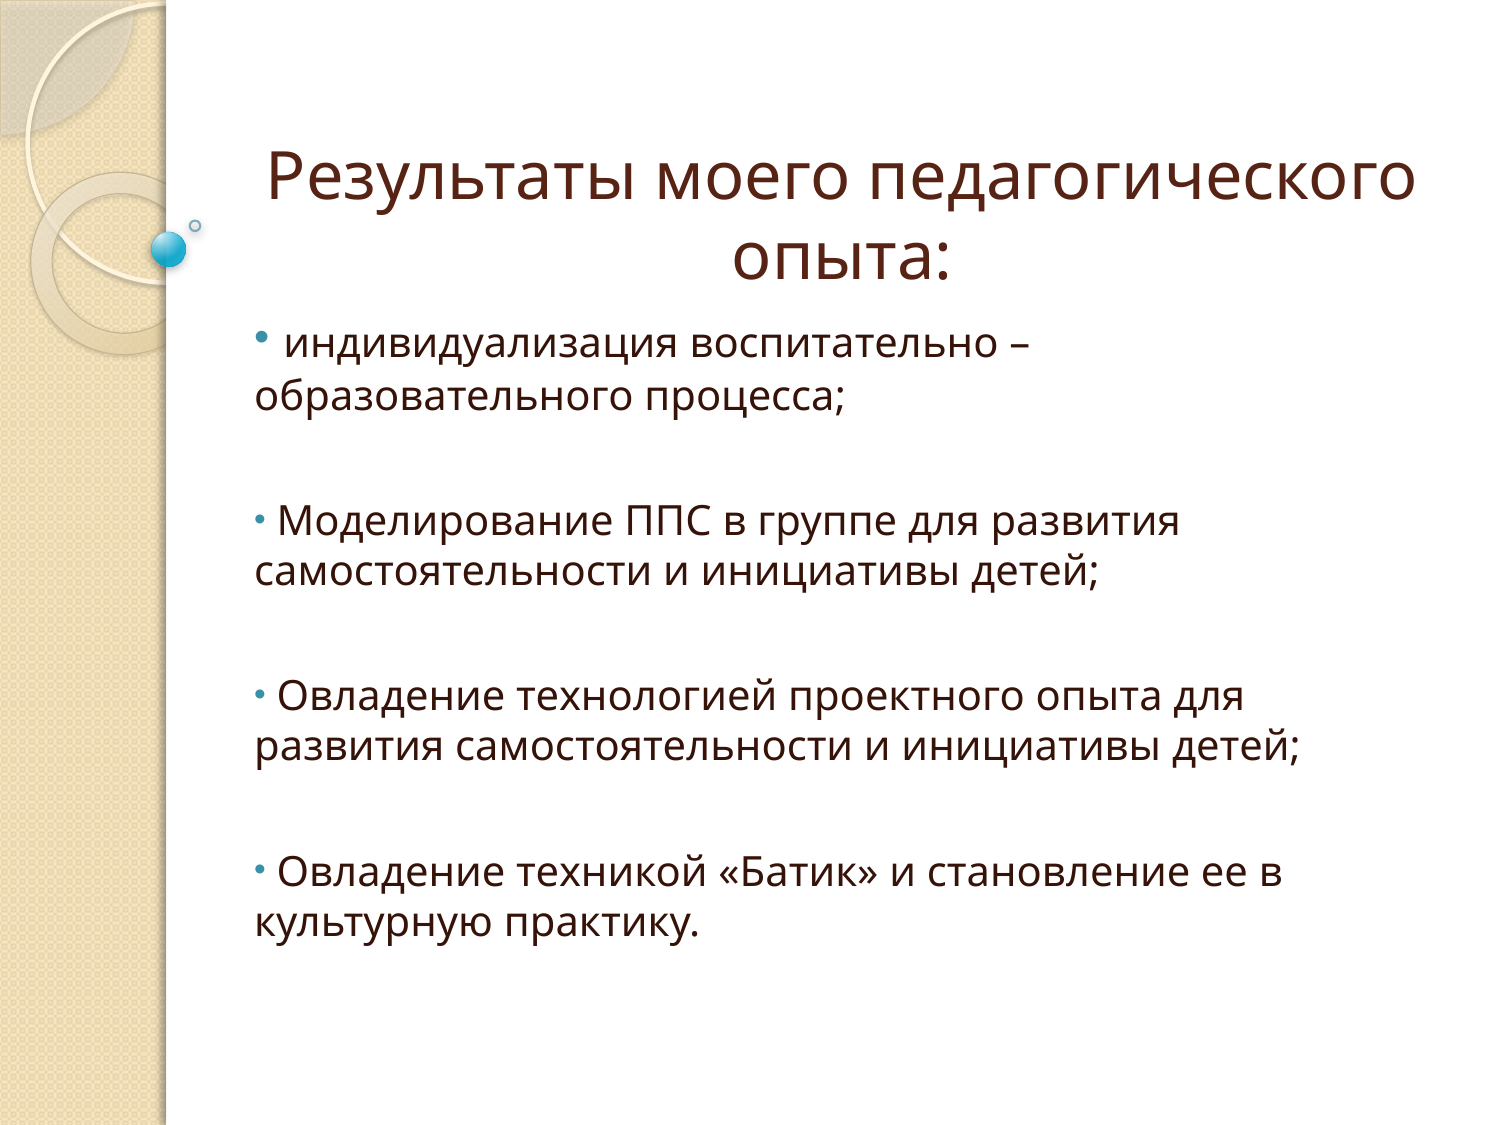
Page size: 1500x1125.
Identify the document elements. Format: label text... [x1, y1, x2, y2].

subtitle индивидуализация воспитательно – образовательного процесса; Моделирование ППС в группе для развития самостоятельности и инициативы детей; Овладение технологией проектного опыта для развития самостоятельности и инициативы детей; Овладение техникой «Батик» и становление ее в культурную практику. [234, 303, 1450, 1000]
title Результаты моего педагогического опыта: [234, 59, 1450, 301]
